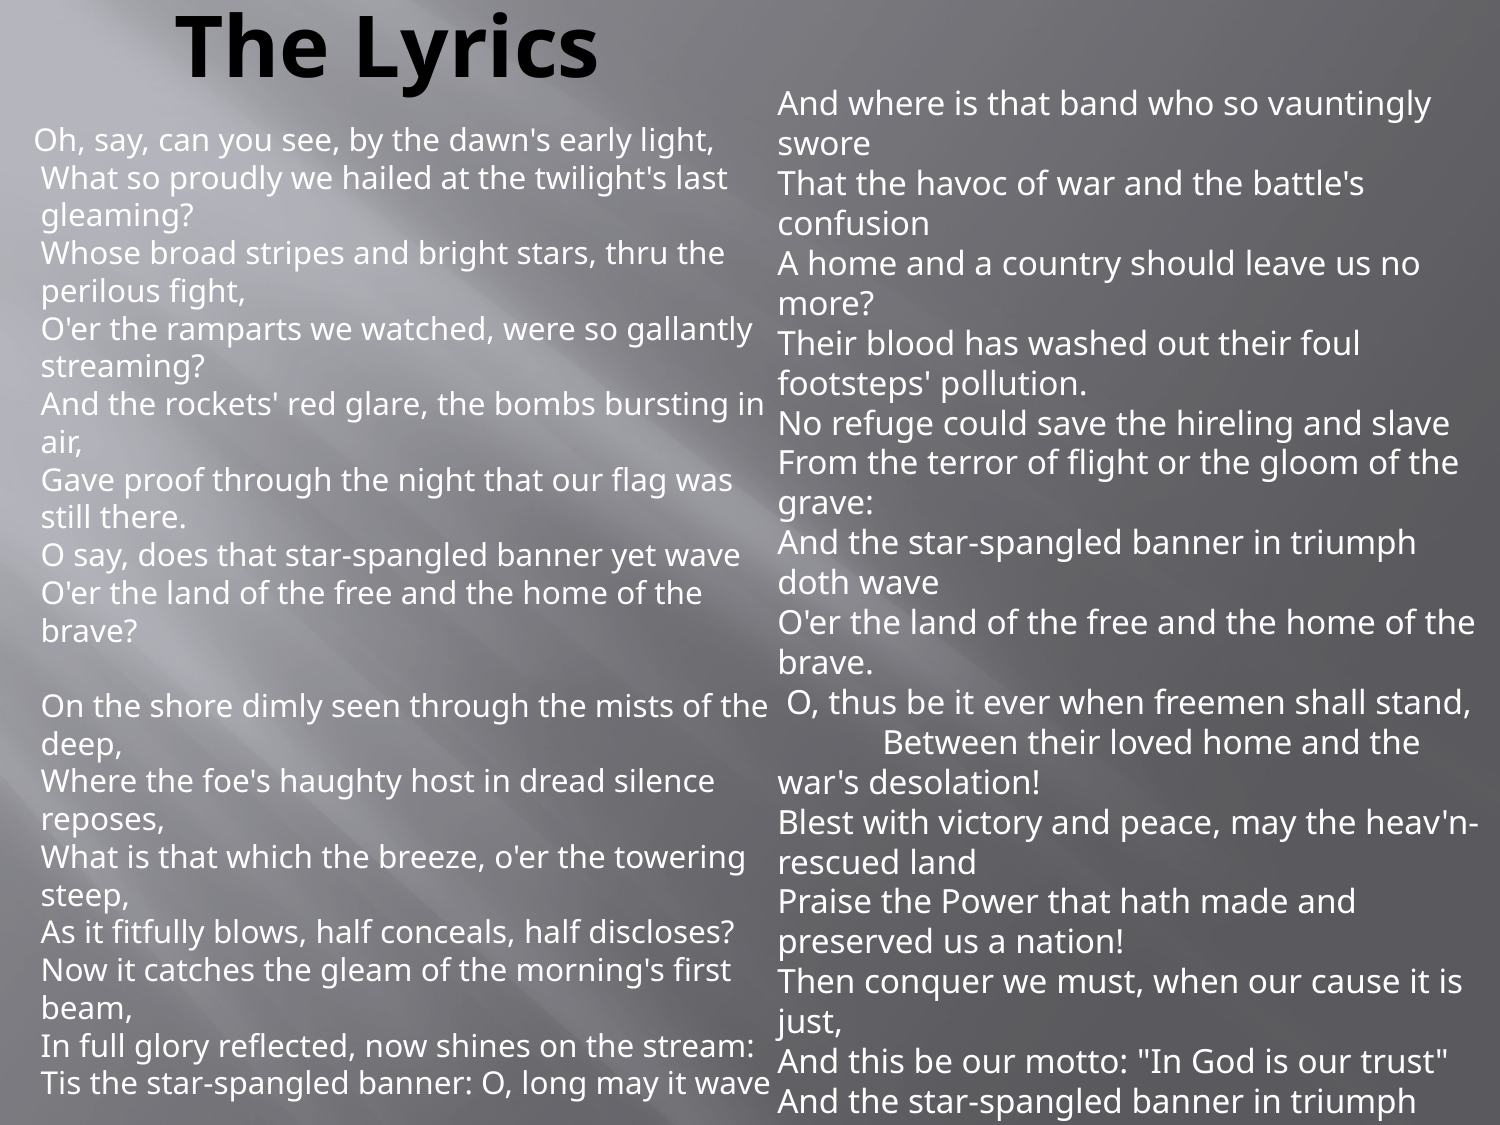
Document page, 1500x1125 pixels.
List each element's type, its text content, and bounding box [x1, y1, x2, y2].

title The Lyrics [0, 0, 1063, 112]
list Oh, say, can you see, by the dawn's early light, What so proudly we hailed at the twilight's last gleaming? Whose broad stripes and bright stars, thru the perilous fight, O'er the ramparts we watched, were so gallantly streaming? And the rockets' red glare, the bombs bursting in air, Gave proof through the night that our flag was still there. O say, does that star-spangled banner yet wave O'er the land of the free and the home of the brave? On the shore dimly seen through the mists of the deep, Where the foe's haughty host in dread silence reposes, What is that which the breeze, o'er the towering steep, As it fitfully blows, half conceals, half discloses? Now it catches the gleam of the morning's first beam, In full glory reflected, now shines on the stream: Tis the star-spangled banner: O, long may it wave O'er the land of the free and the home of the brave! [0, 112, 762, 1125]
text_box And where is that band who so vauntingly swore That the havoc of war and the battle's confusion A home and a country should leave us no more? Their blood has washed out their foul footsteps' pollution. No refuge could save the hireling and slave From the terror of flight or the gloom of the grave: And the star-spangled banner in triumph doth wave O'er the land of the free and the home of the brave. O, thus be it ever when freemen shall stand, Between their loved home and the war's desolation! Blest with victory and peace, may the heav'n-rescued land Praise the Power that hath made and preserved us a nation! Then conquer we must, when our cause it is just, And this be our motto: "In God is our trust" And the star-spangled banner in triumph shall wave O'er the land of the free and the home of the brave! [762, 74, 1500, 1125]
